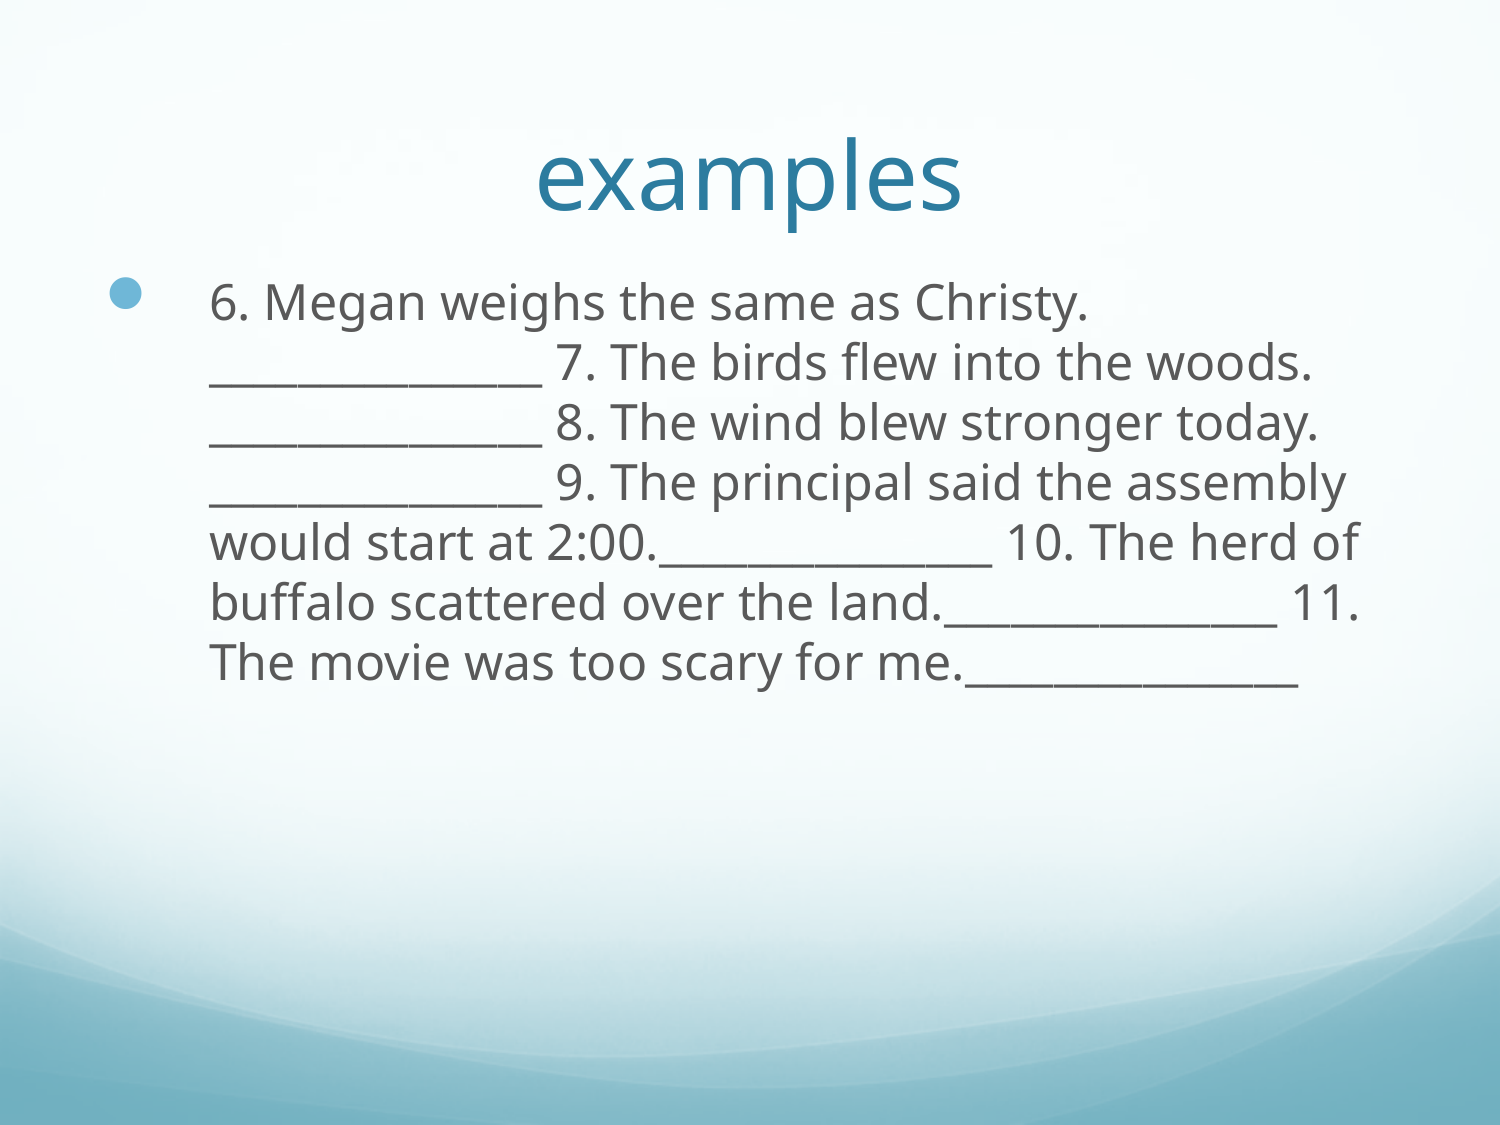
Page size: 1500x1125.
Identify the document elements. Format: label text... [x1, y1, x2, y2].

list 6. Megan weighs the same as Christy. _______________ 7. The birds flew into the woods. _______________ 8. The wind blew stronger today. _______________ 9. The principal said the assembly would start at 2:00. _______________ 10. The herd of buffalo scattered over the land. _______________ 11. The movie was too scary for me. _______________ [90, 262, 1410, 975]
title examples [90, 17, 1410, 237]
